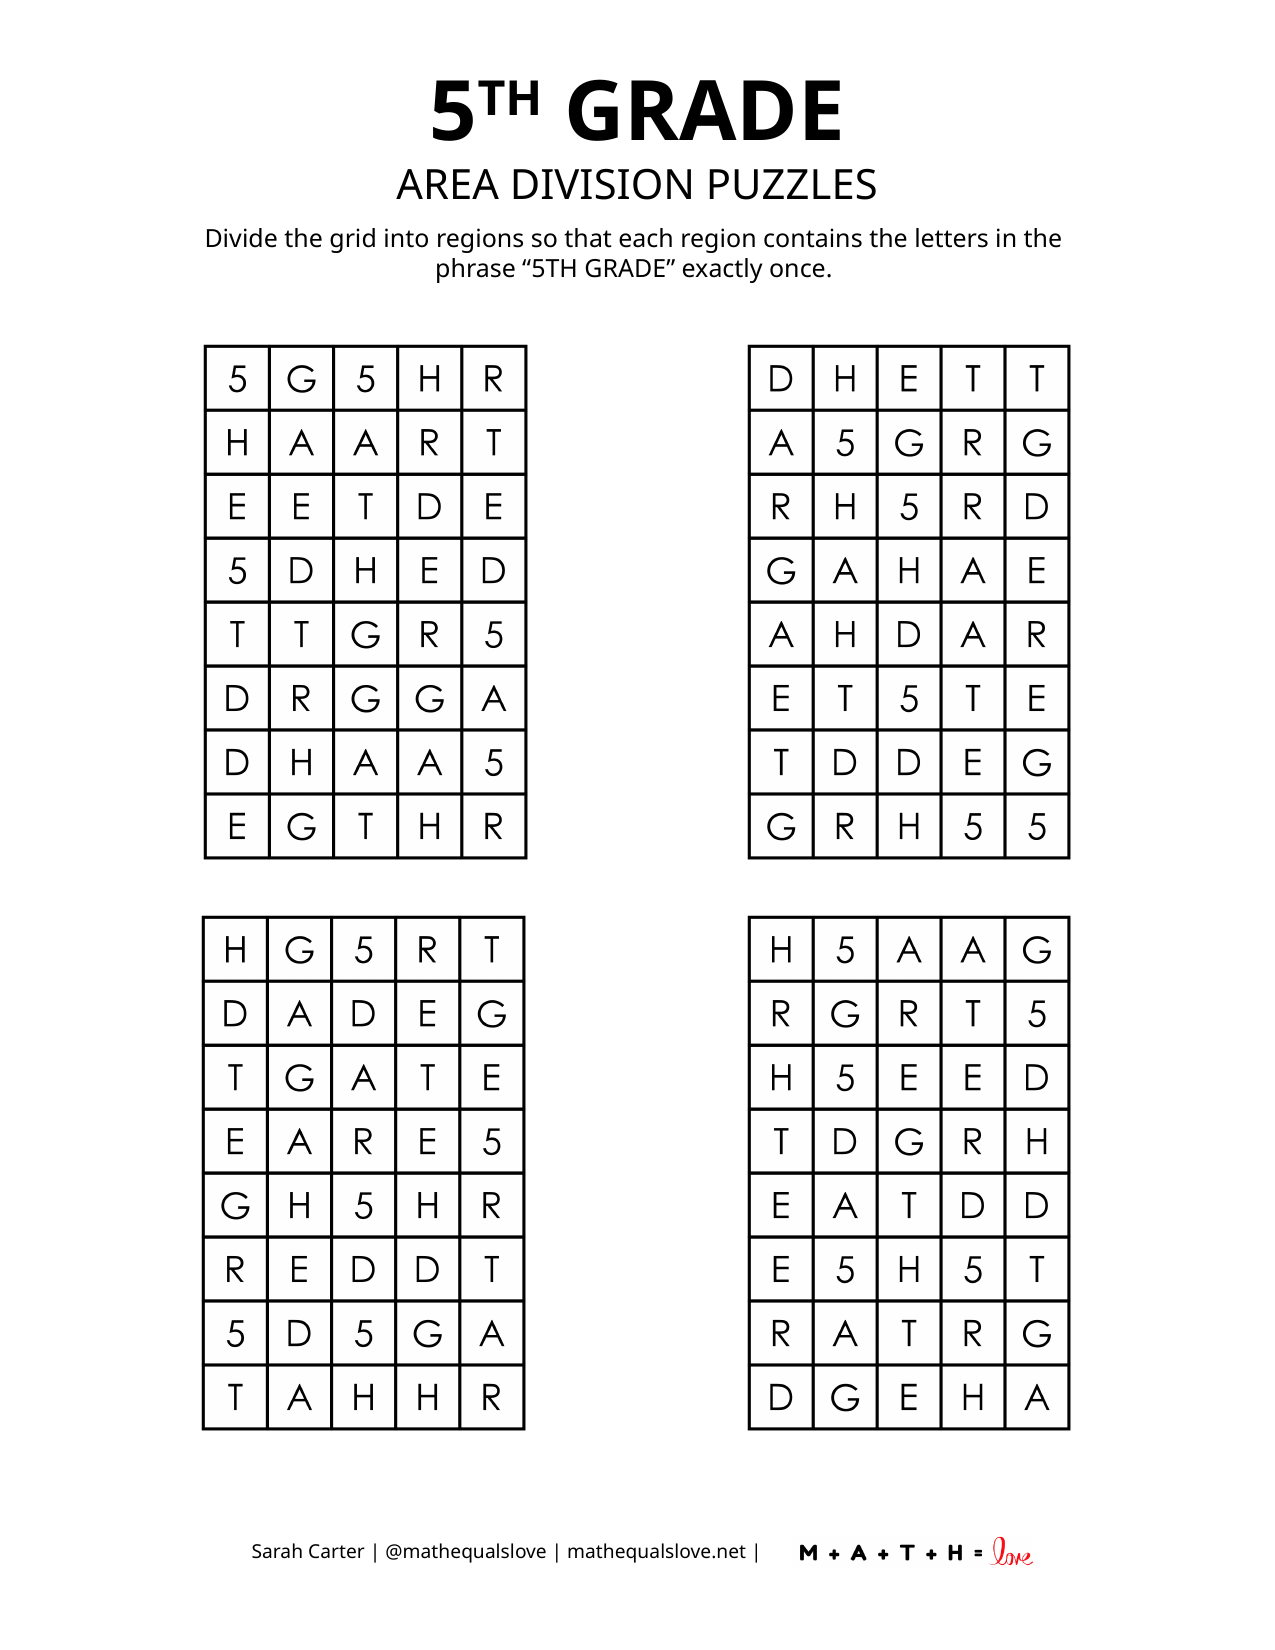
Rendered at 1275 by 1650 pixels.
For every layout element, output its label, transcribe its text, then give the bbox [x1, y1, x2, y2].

picture [790, 1534, 1039, 1569]
picture [745, 913, 1073, 1433]
text_box Divide the grid into regions so that each region contains the letters in the phrase “5TH GRADE” exactly once. [0, 214, 1275, 290]
text_box Sarah Carter | @mathequalslove | mathequalslove.net | [236, 1532, 1071, 1570]
text_box 5TH GRADE AREA DIVISION PUZZLES [77, 50, 1198, 214]
picture [745, 342, 1073, 862]
picture [201, 342, 529, 862]
picture [200, 913, 528, 1433]
